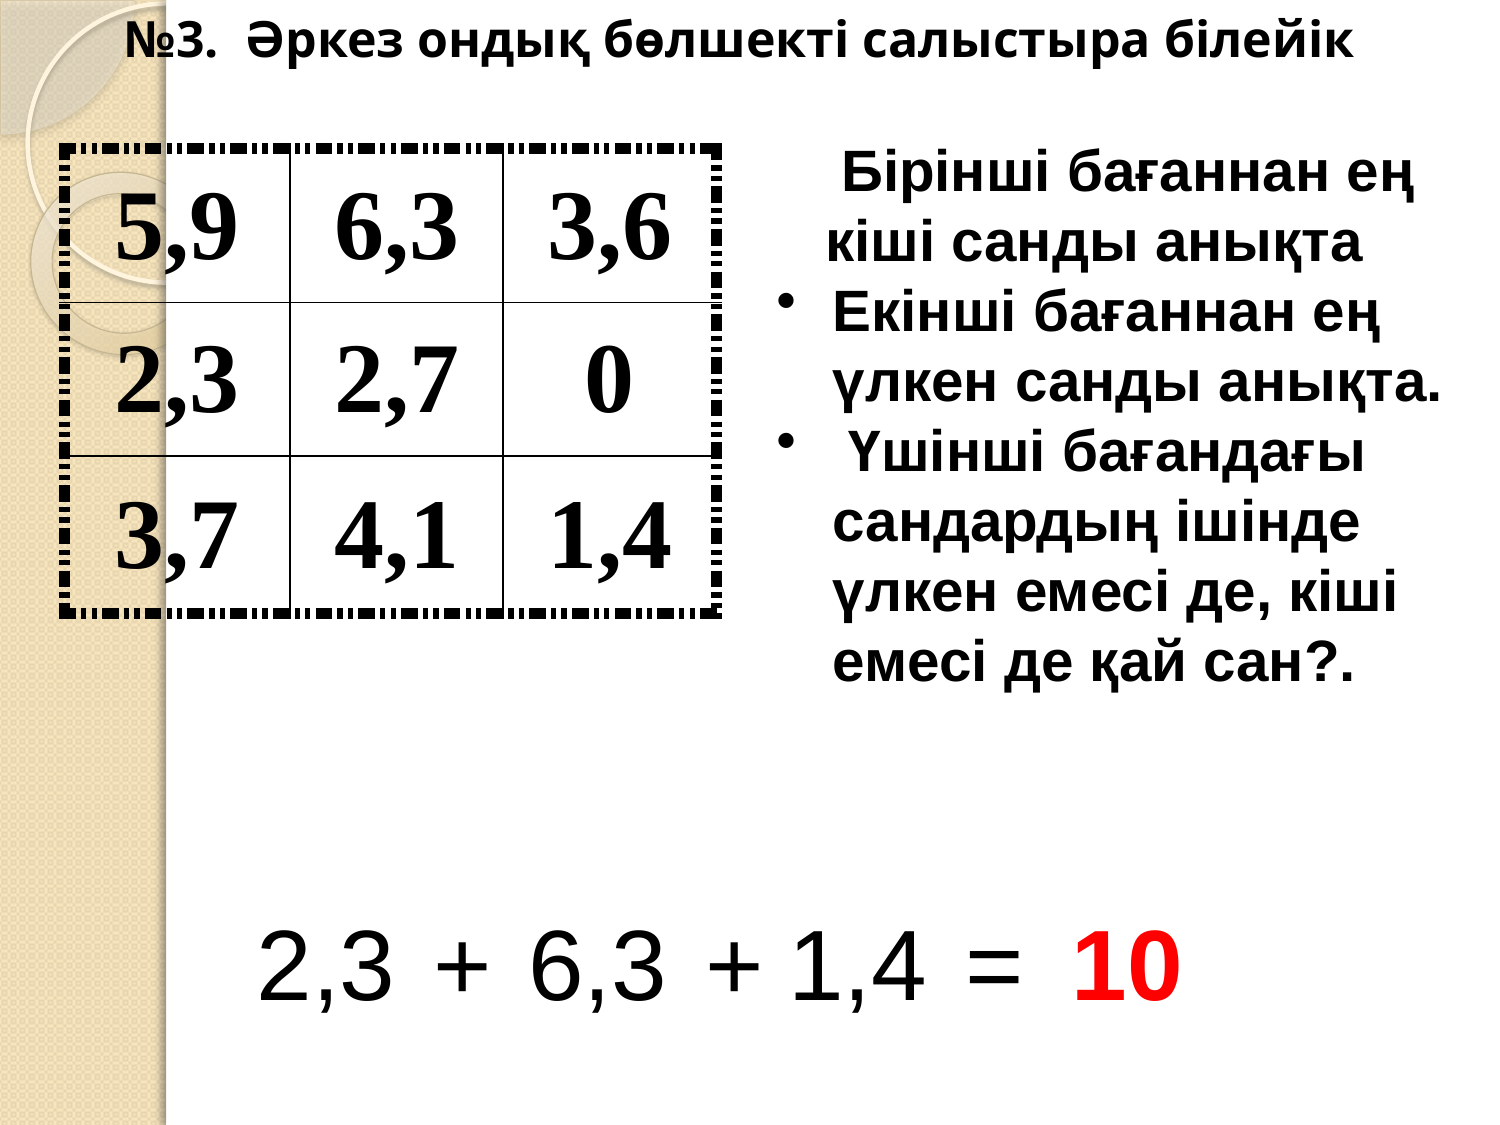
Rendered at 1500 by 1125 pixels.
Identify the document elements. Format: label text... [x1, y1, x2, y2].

table_header 6,3 [291, 149, 502, 302]
text_box + [419, 893, 514, 1028]
table_cell 2,3 [65, 303, 289, 455]
text_box + [690, 893, 786, 1028]
table_header 3,6 [504, 149, 716, 302]
text_box Бірінші бағаннан ең кіші санды анықта Екінші бағаннан ең үлкен санды анықта. Үшінші бағандағы сандардың ішінде үлкен емесі де, кіші емесі де қай сан?. [761, 125, 1459, 700]
text_box №3. Әркез ондық бөлшекті салыстыра білейік [44, 0, 1436, 75]
table_cell 1,4 [504, 457, 716, 614]
table_cell 4,1 [291, 457, 502, 614]
table_cell 2,7 [291, 303, 502, 455]
table_cell 3,7 [65, 457, 289, 614]
text_box 1,4 [786, 893, 950, 1028]
text_box 6,3 [514, 893, 690, 1028]
text_box 2,3 [241, 893, 419, 1028]
text_box 10 [1056, 893, 1223, 1028]
table_header 5,9 [65, 149, 289, 302]
text_box = [950, 893, 1046, 1028]
table_cell 0 [504, 303, 716, 455]
